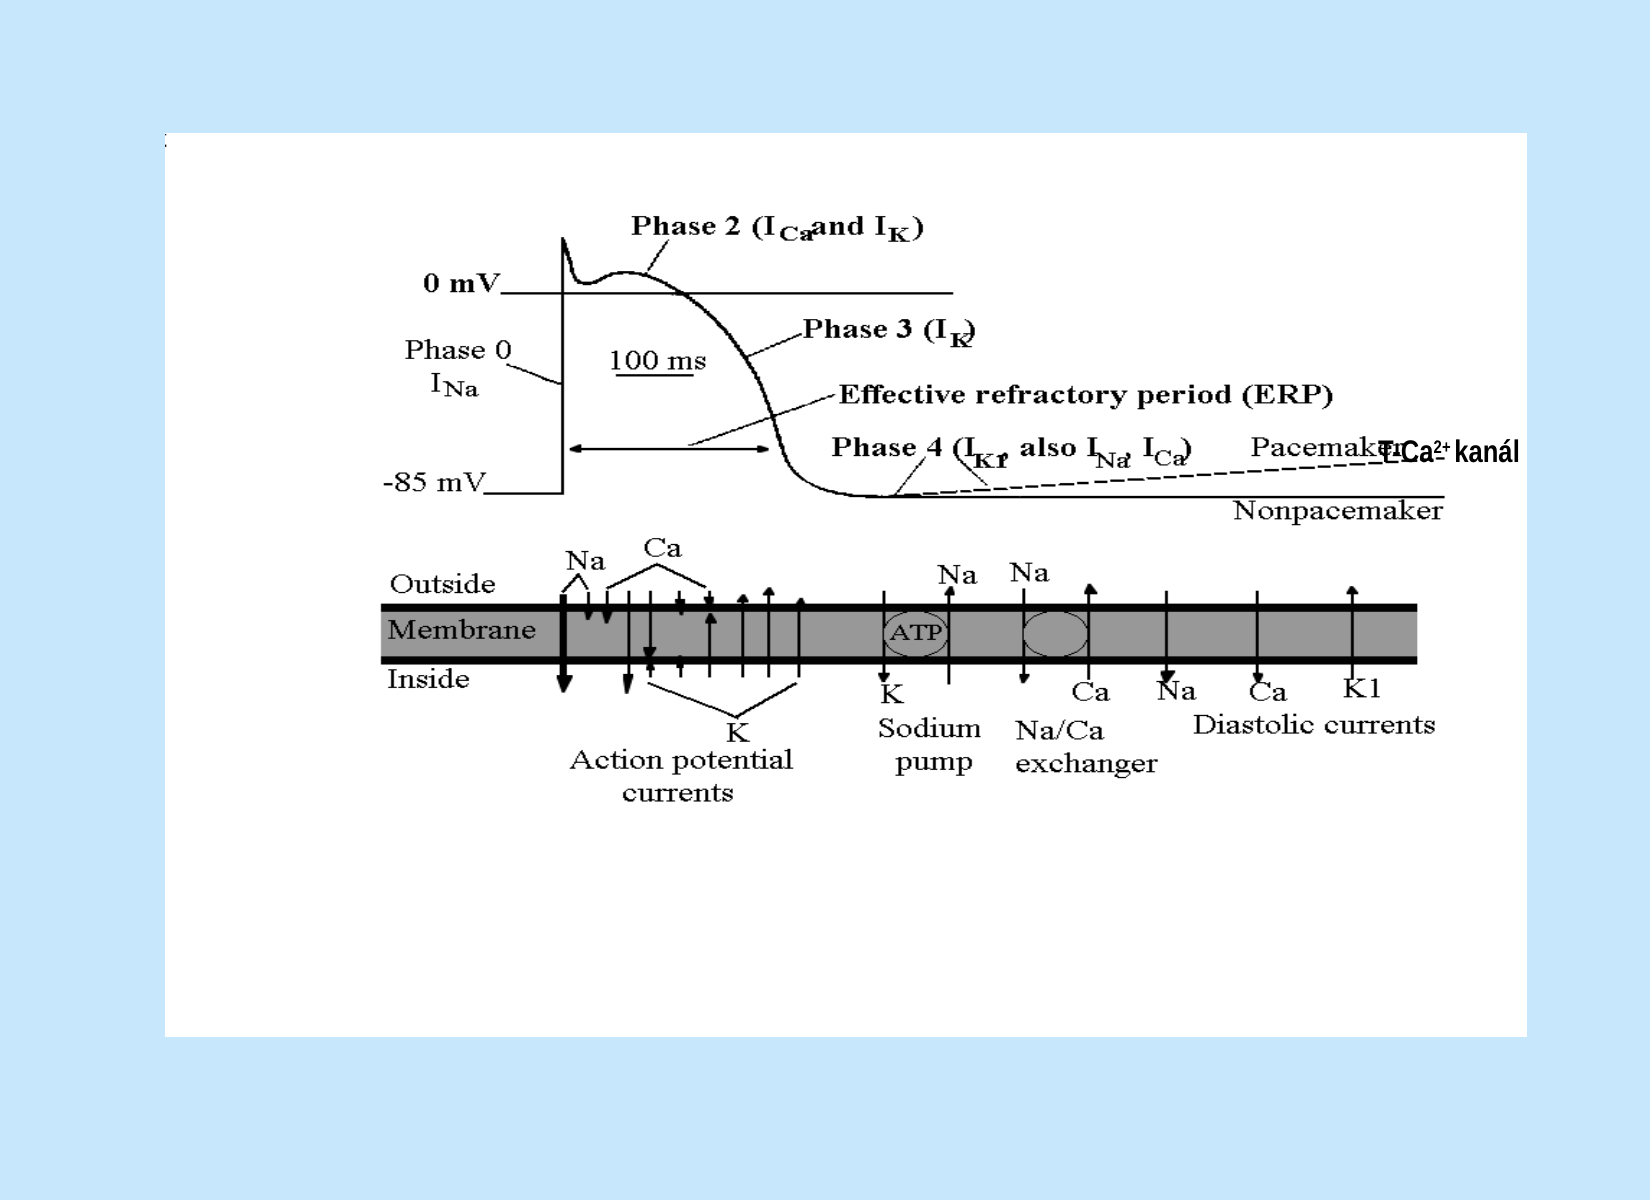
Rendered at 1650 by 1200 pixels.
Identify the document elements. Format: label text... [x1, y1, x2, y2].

text_box T-Ca2+ kanál [1531, 423, 1537, 478]
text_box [164, 133, 1527, 1037]
